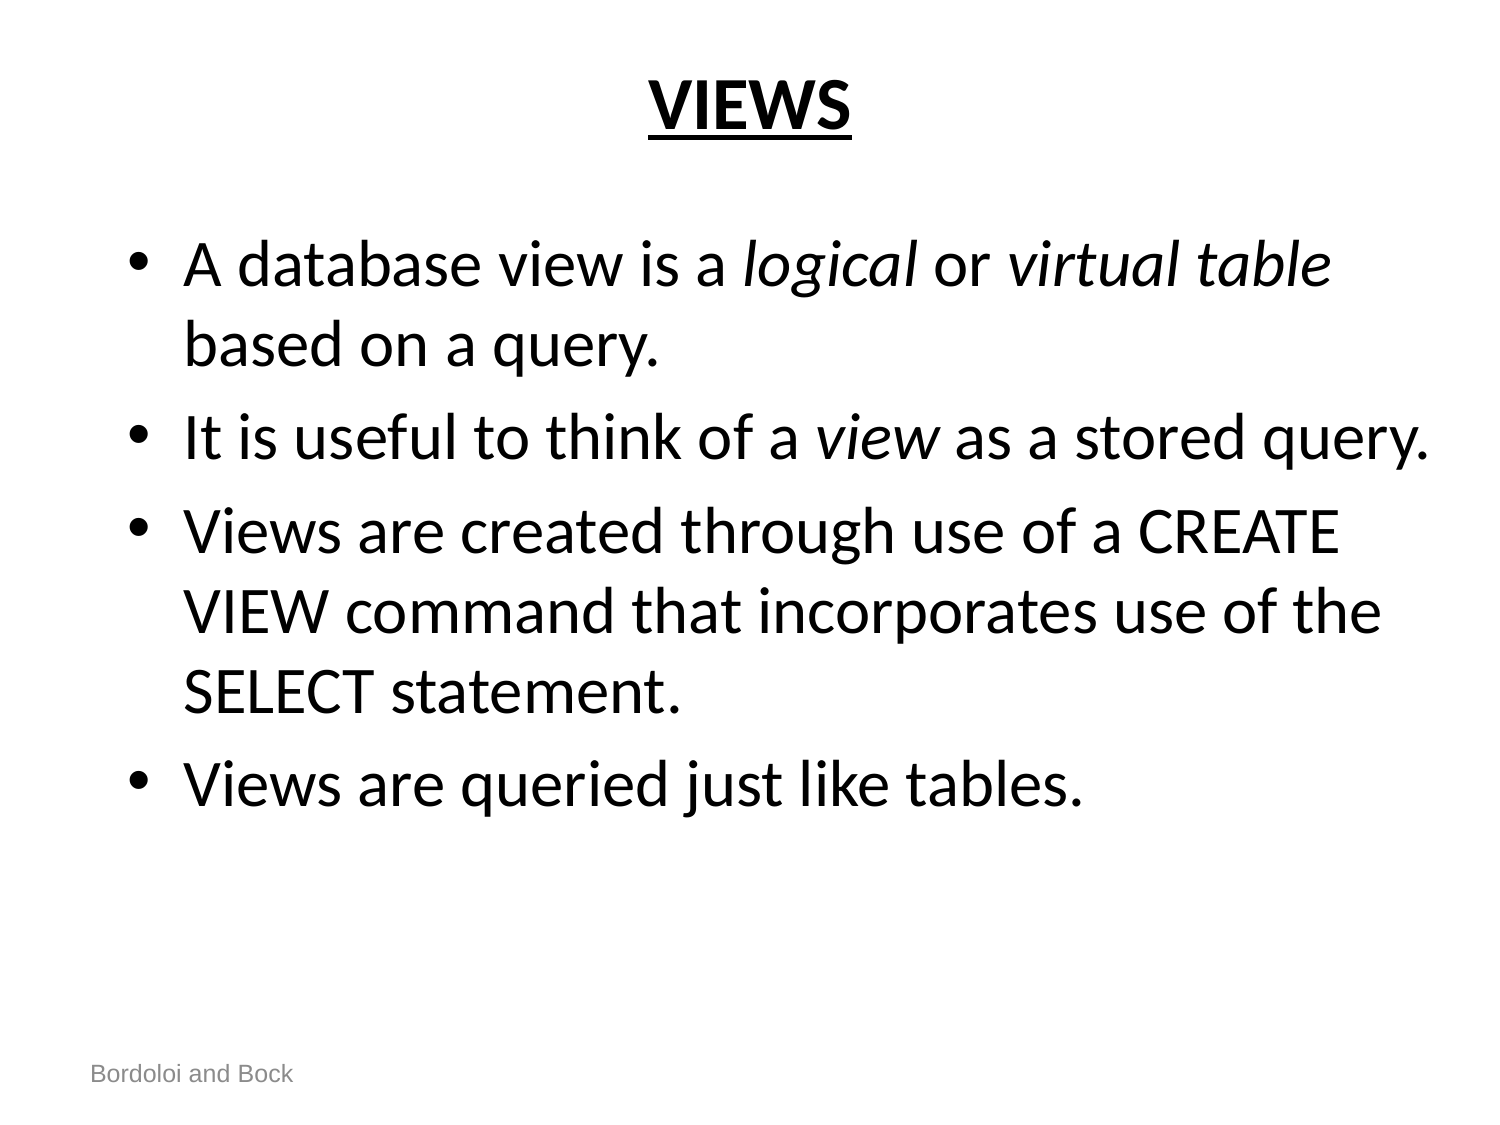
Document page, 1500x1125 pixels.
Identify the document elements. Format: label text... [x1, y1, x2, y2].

slide_number Bordoloi and Bock [75, 1042, 425, 1103]
title VIEWS [112, 24, 1388, 175]
list A database view is a logical or virtual table based on a query. It is useful to think of a view as a stored query. Views are created through use of a CREATE VIEW command that incorporates use of the SELECT statement. Views are queried just like tables. [112, 212, 1450, 1000]
